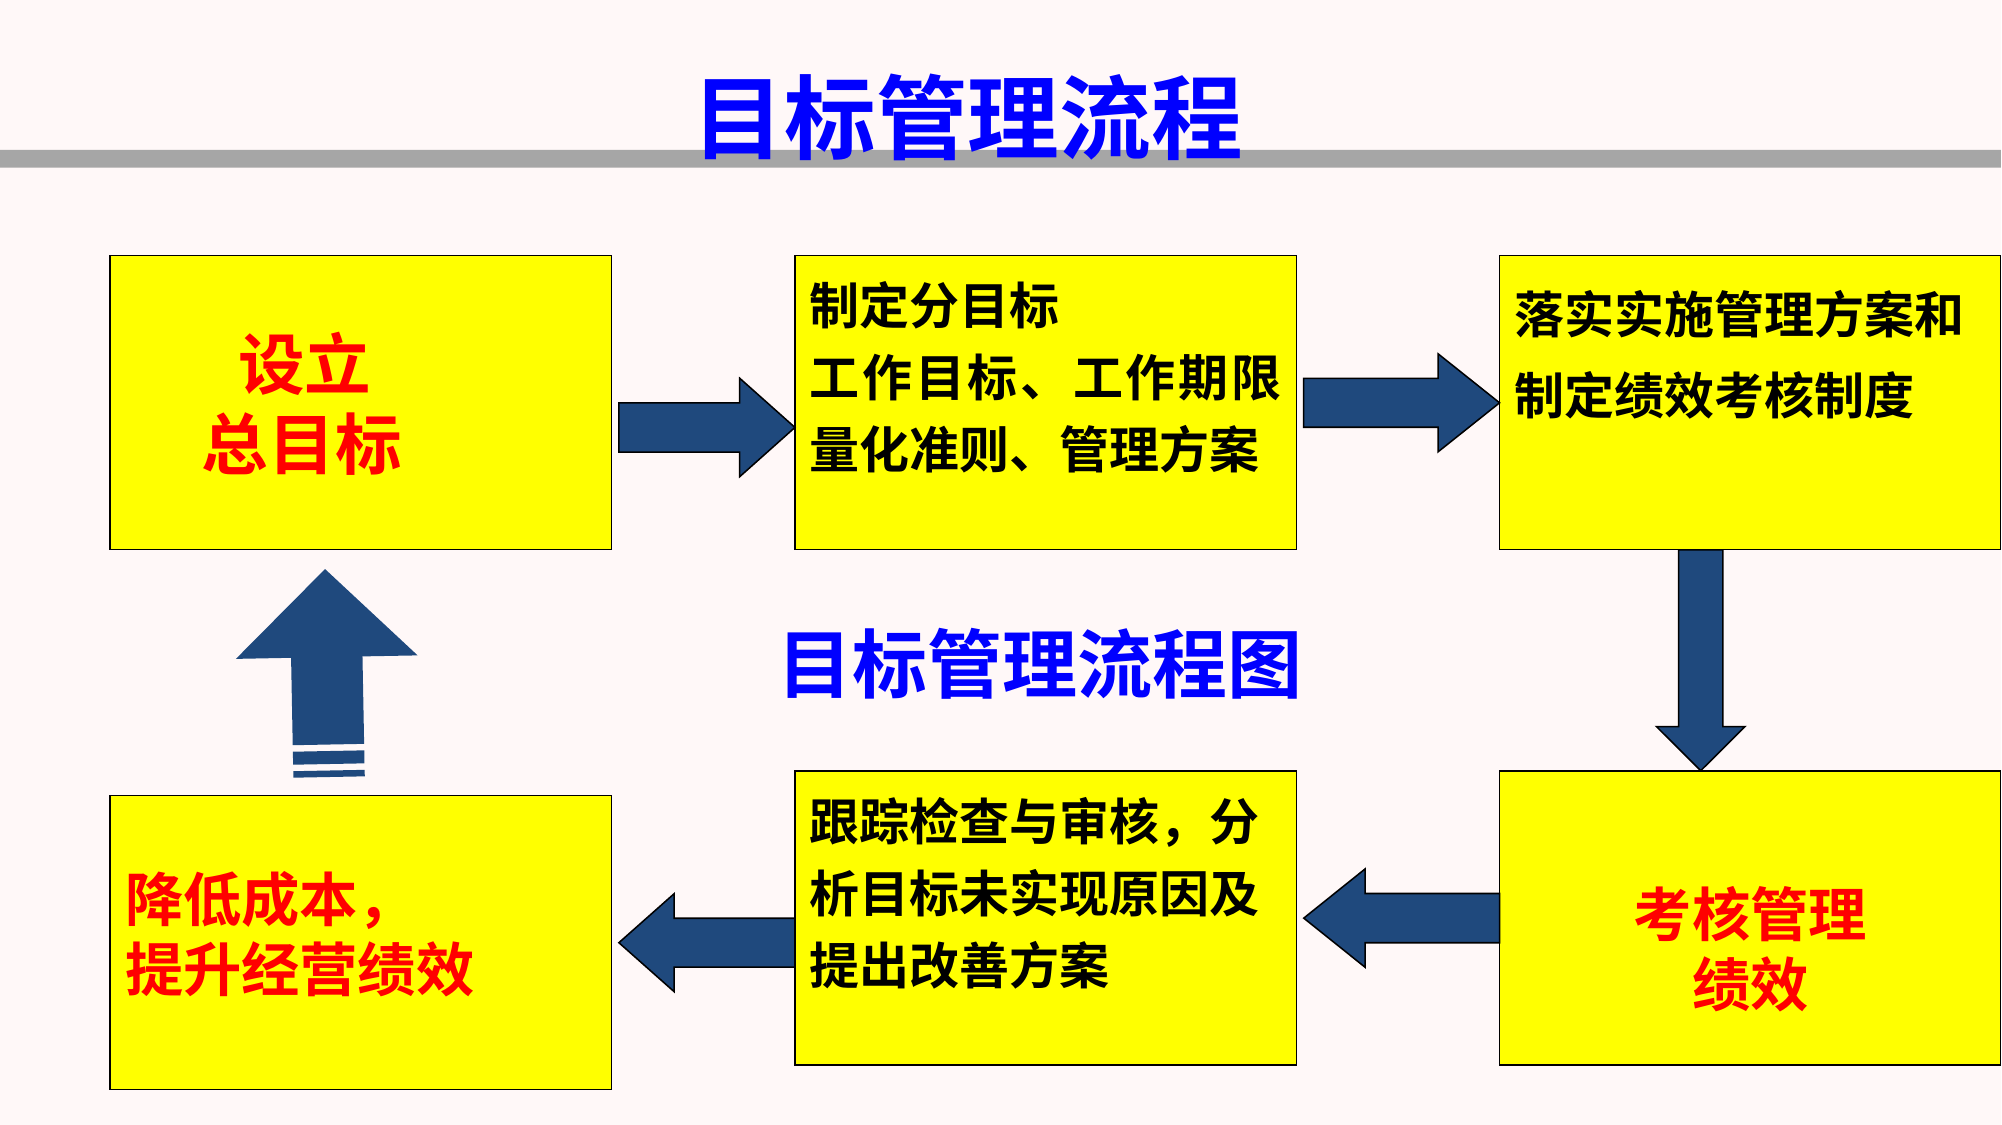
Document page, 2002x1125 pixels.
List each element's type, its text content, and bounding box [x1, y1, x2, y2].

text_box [109, 255, 2001, 1090]
text_box 目标管理流程 [150, 42, 1786, 148]
